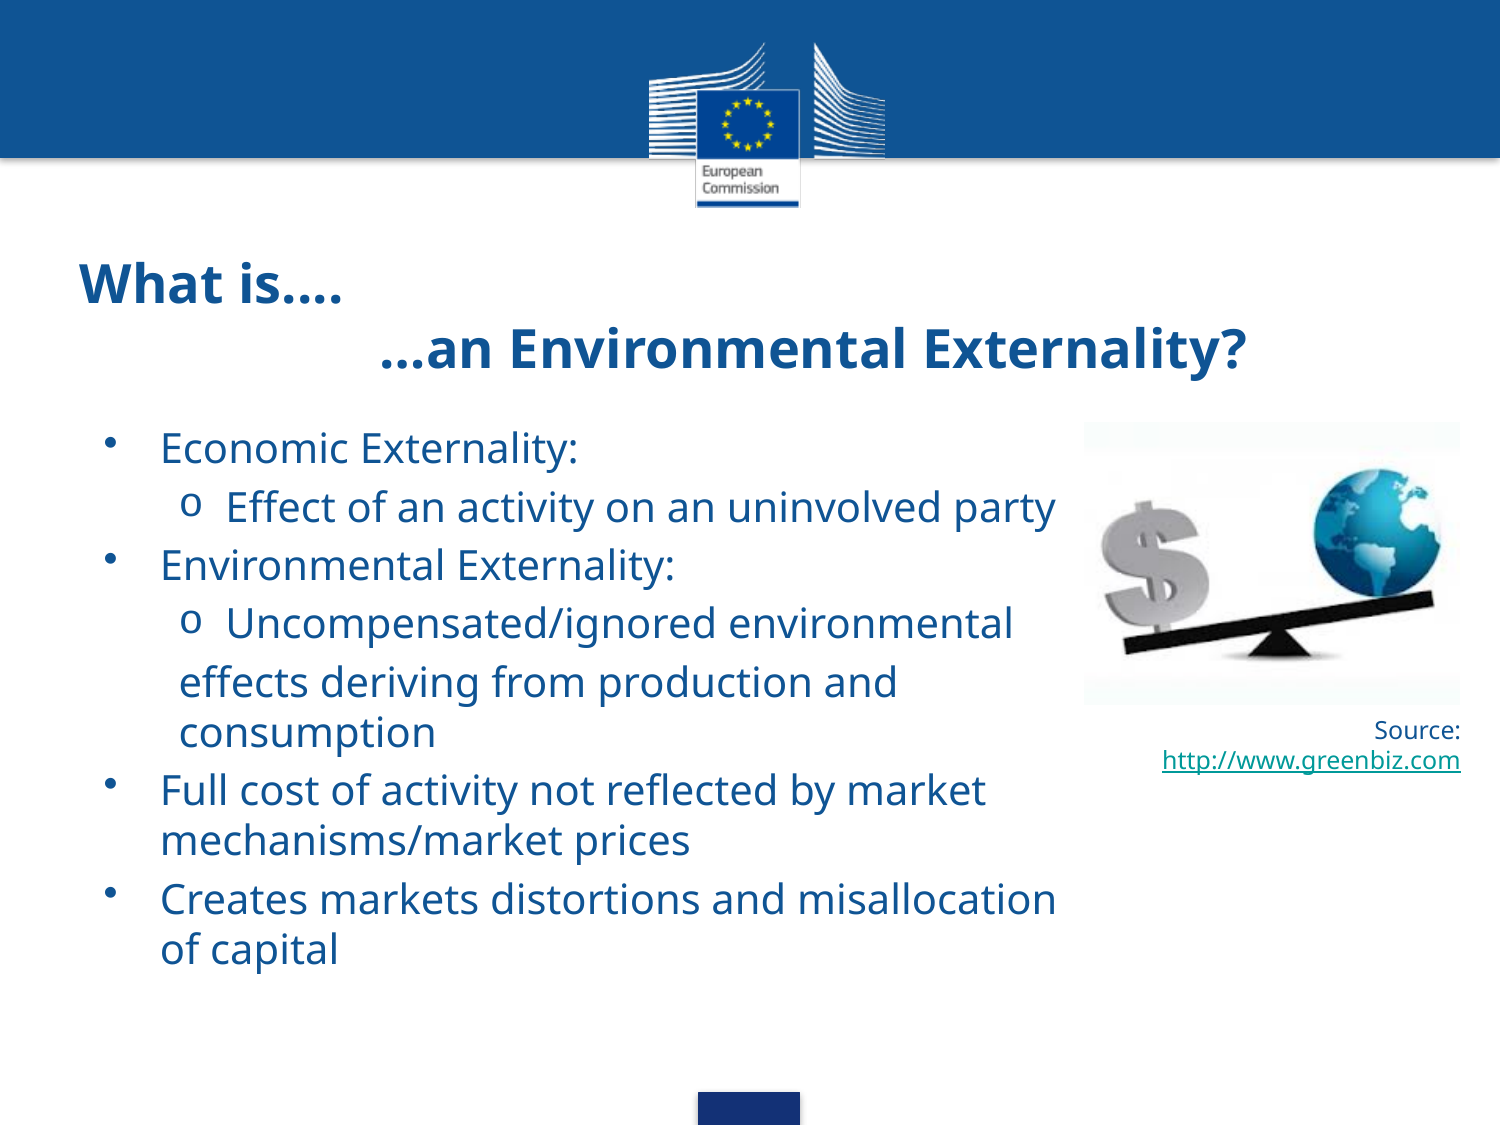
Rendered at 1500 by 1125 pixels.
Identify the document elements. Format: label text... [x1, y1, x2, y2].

title What is.... …an Environmental Externality? [64, 219, 1415, 409]
list Economic Externality: Effect of an activity on an uninvolved party Environmental Externality: Uncompensated/ignored environmental effects deriving from production and consumption Full cost of activity not reflected by market mechanisms/market prices Creates markets distortions and misallocation of capital [88, 414, 1105, 994]
picture [1084, 422, 1461, 705]
picture [649, 42, 885, 208]
text_box Source: http://www.greenbiz.com [1116, 706, 1476, 786]
